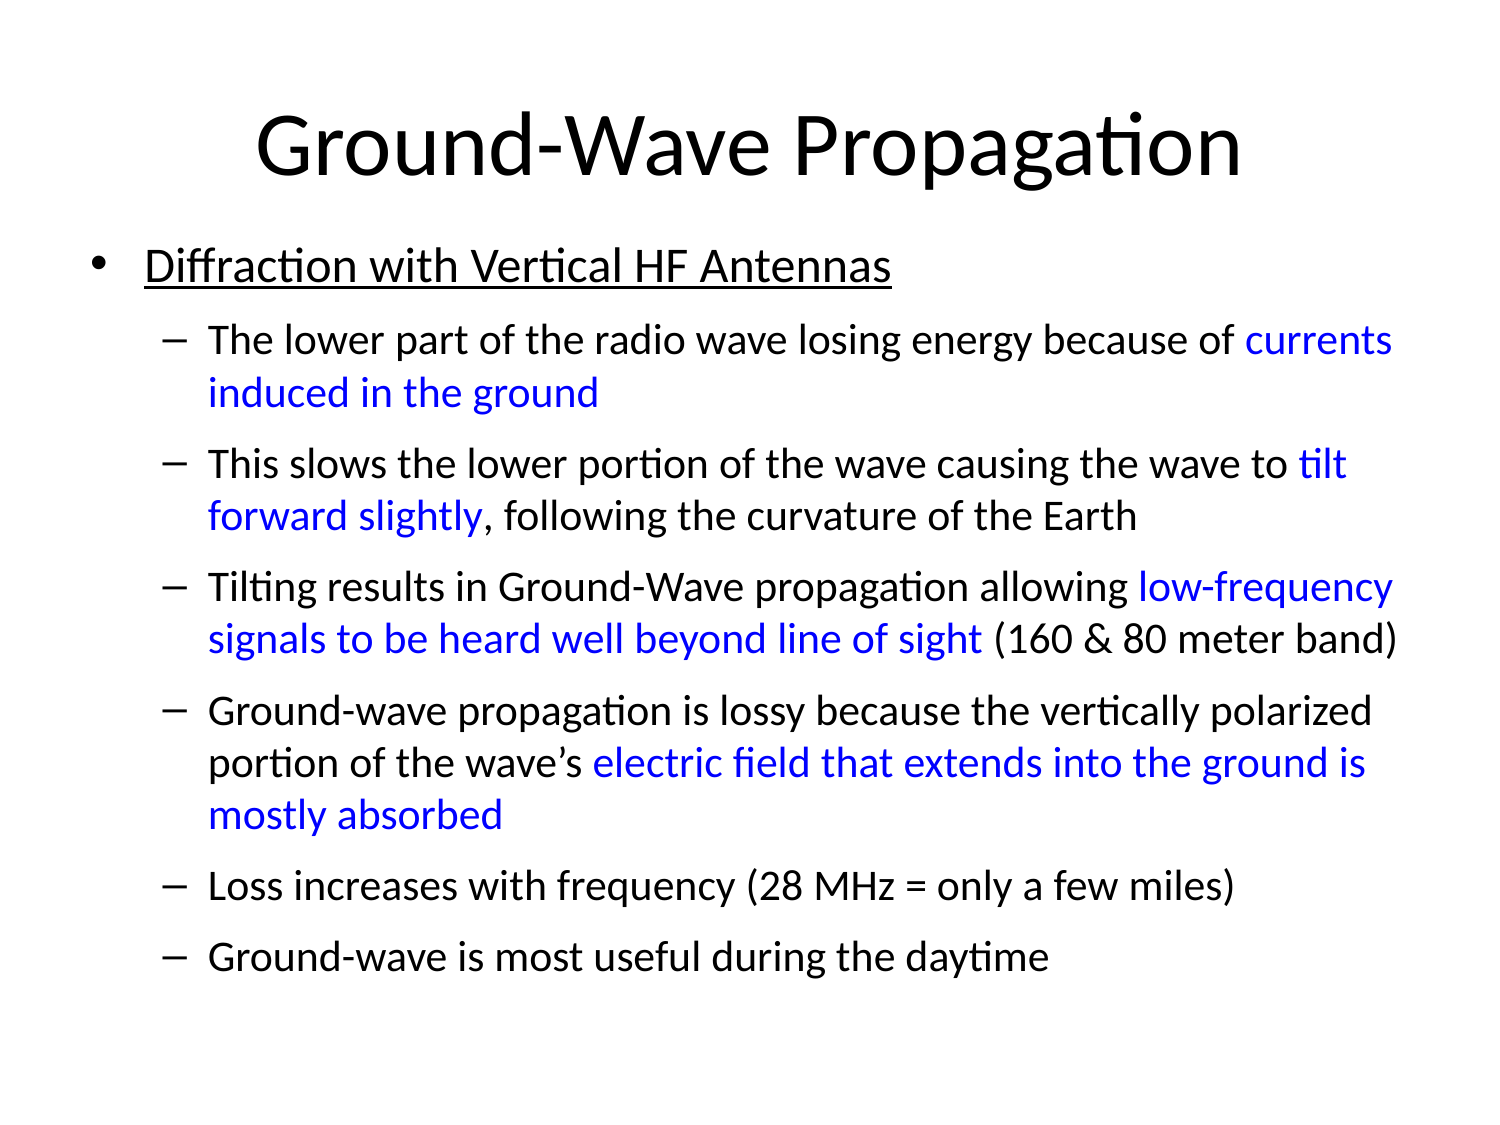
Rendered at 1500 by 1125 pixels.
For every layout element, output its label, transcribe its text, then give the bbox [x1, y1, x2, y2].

list Diffraction with Vertical HF Antennas The lower part of the radio wave losing energy because of currents induced in the ground This slows the lower portion of the wave causing the wave to tilt forward slightly, following the curvature of the Earth Tilting results in Ground-Wave propagation allowing low-frequency signals to be heard well beyond line of sight (160 & 80 meter band) Ground-wave propagation is lossy because the vertically polarized portion of the wave’s electric field that extends into the ground is mostly absorbed Loss increases with frequency (28 MHz = only a few miles) Ground-wave is most useful during the daytime [75, 224, 1425, 1005]
title Ground-Wave Propagation [75, 45, 1425, 224]
